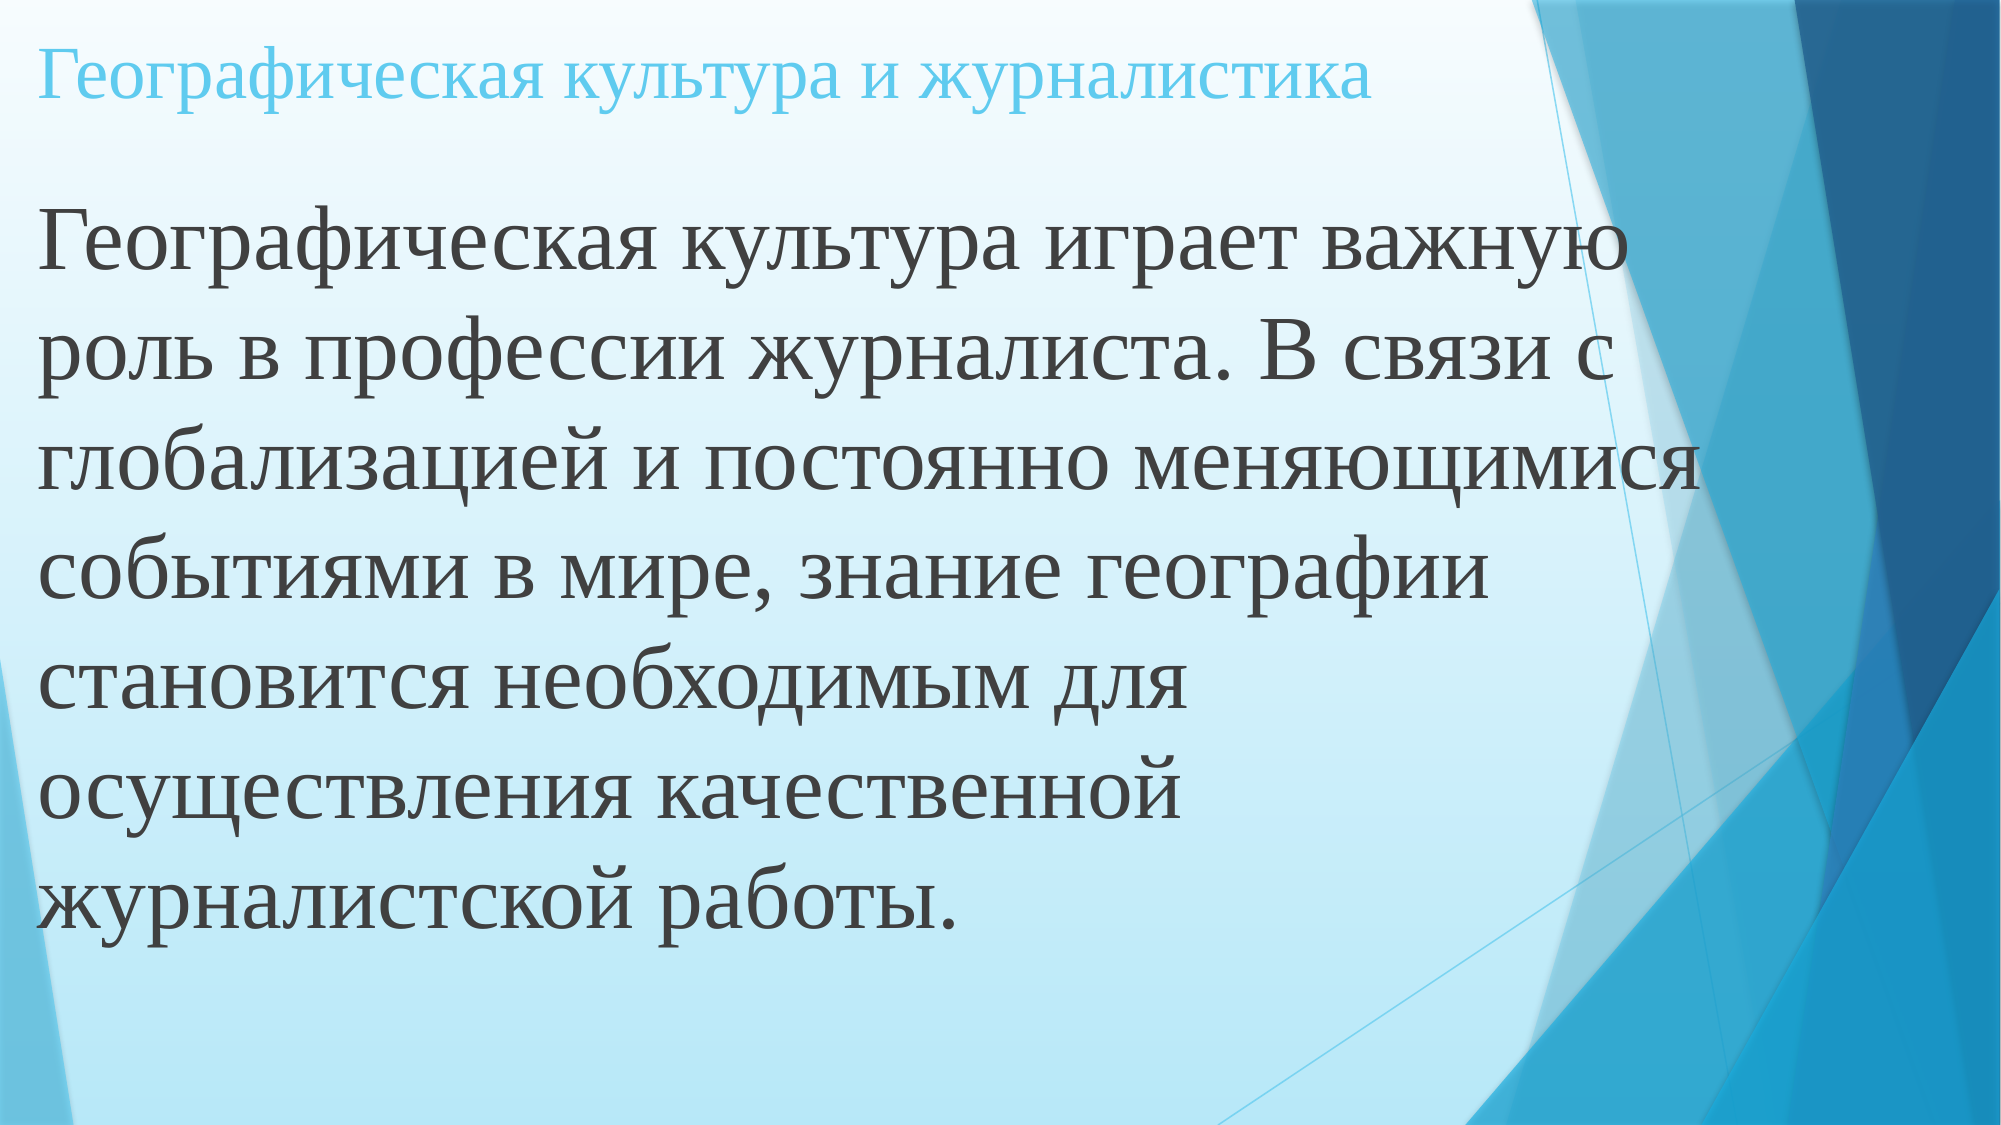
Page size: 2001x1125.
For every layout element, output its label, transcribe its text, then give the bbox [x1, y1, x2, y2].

title Географическая культура и журналистика [22, 15, 1785, 138]
list Географическая культура играет важную роль в профессии журналиста. В связи с глобализацией и постоянно меняющимися событиями в мире, знание географии становится необходимым для осуществления качественной журналистской работы. [22, 170, 1763, 1089]
